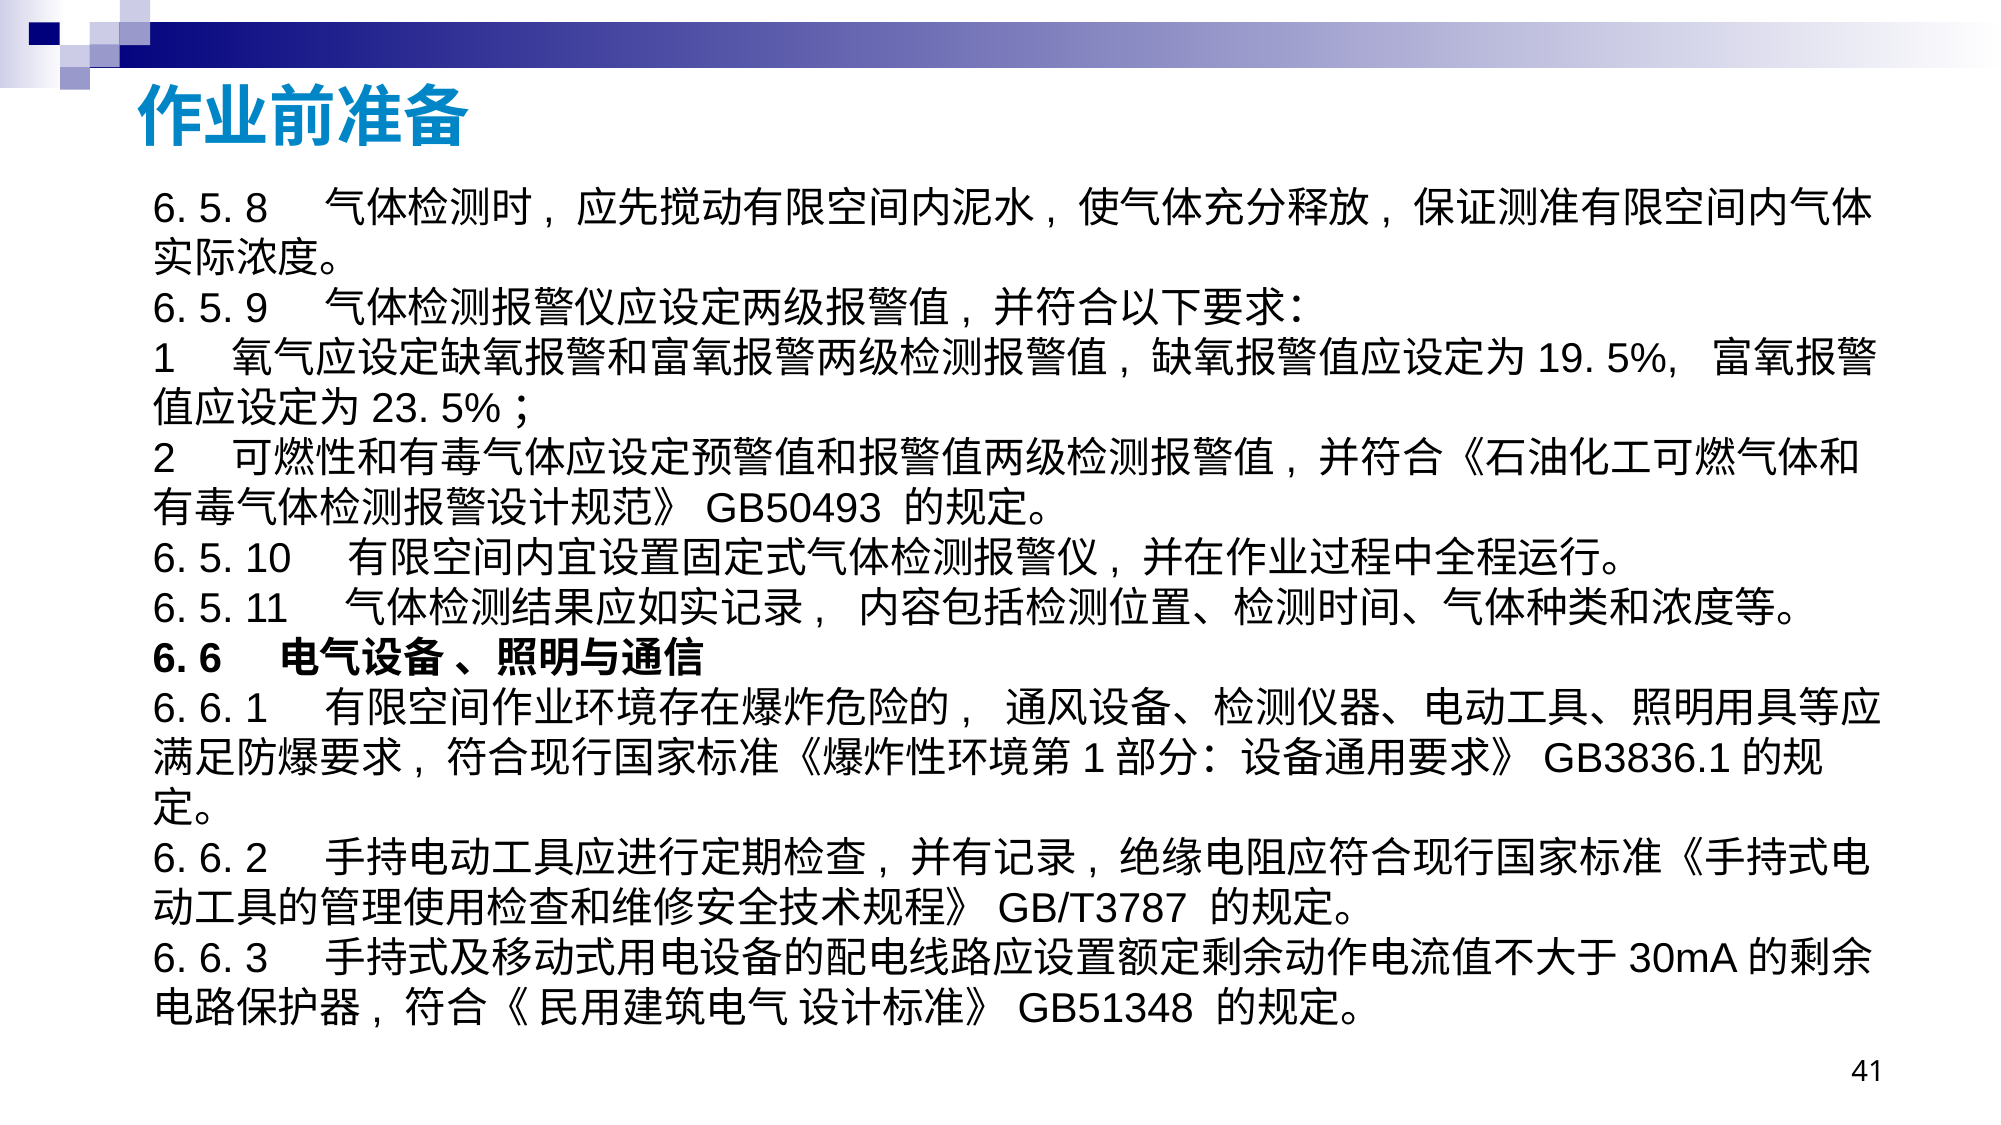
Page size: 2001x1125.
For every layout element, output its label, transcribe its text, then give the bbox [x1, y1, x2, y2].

title 作业前准备 [102, 66, 505, 162]
text_box 6. 5. 8 气体检测时, 应先搅动有限空间内泥水, 使气体充分释放, 保证测准有限空间内气体实际浓度。 6. 5. 9 气体检测报警仪应设定两级报警值, 并符合以下要求： 1 氧气应设定缺氧报警和富氧报警两级检测报警值, 缺氧报警值应设定为19. 5%, 富氧报警值应设定为23. 5%； 2 可燃性和有毒气体应设定预警值和报警值两级检测报警值, 并符合《石油化工可燃气体和有毒气体检测报警设计规范》GB50493 的规定。 6. 5. 10 有限空间内宜设置固定式气体检测报警仪, 并在作业过程中全程运行。 6. 5. 11 气体检测结果应如实记录, 内容包括检测位置、检测时间、气体种类和浓度等。 6. 6 电气设备 、照明与通信 6. 6. 1 有限空间作业环境存在爆炸危险的, 通风设备、检测仪器、电动工具、照明用具等应满足防爆要求, 符合现行国家标准《爆炸性环境第1部分：设备通用要求》GB3836.1的规定。 6. 6. 2 手持电动工具应进行定期检查, 并有记录, 绝缘电阻应符合现行国家标准《手持式电动工具的管理使用检查和维修安全技术规程》GB/T3787 的规定。 6. 6. 3 手持式及移动式用电设备的配电线路应设置额定剩余动作电流值不大于30mA的剩余电路保护器, 符合《 民用建筑电气 设计标准》GB51348 的规定。 [137, 173, 1898, 1039]
slide_number 41 [1433, 1025, 1900, 1100]
